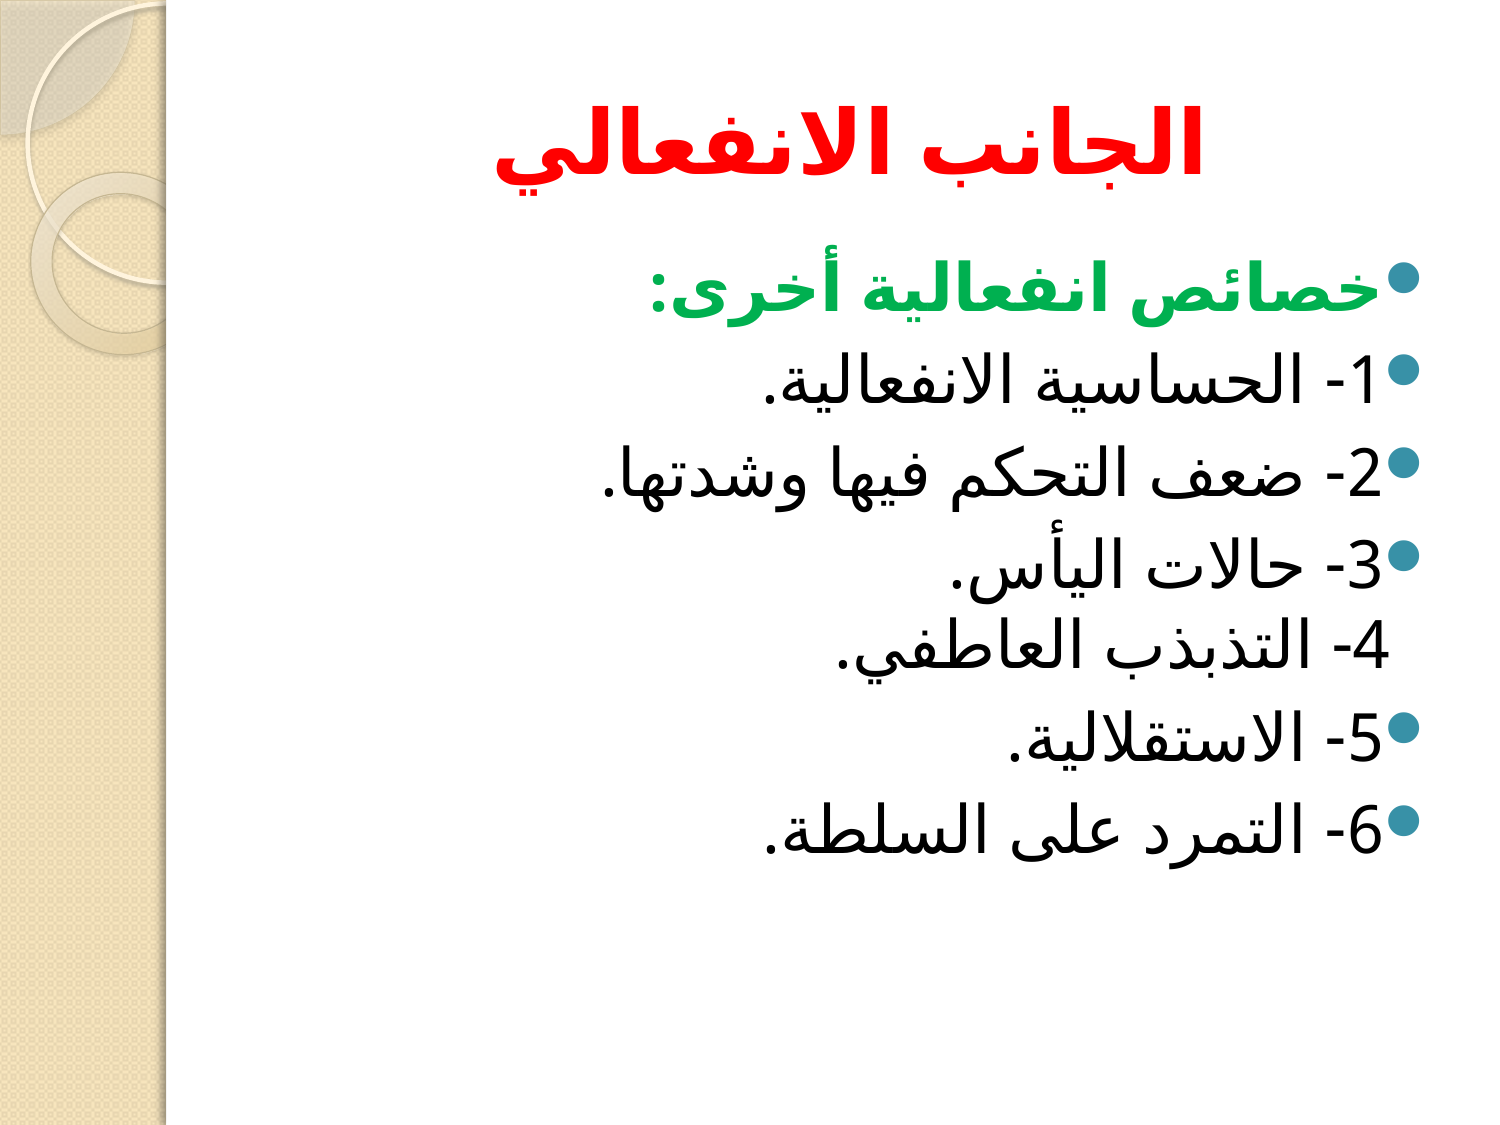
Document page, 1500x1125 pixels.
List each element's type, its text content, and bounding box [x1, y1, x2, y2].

list خصائص انفعالية أخرى: 1- الحساسية الانفعالية. 2- ضعف التحكم فيها وشدتها. 3- حالات اليأس. 4- التذبذب العاطفي. 5- الاستقلالية. 6- التمرد على السلطة. [235, 237, 1466, 1025]
title الجانب الانفعالي [235, 45, 1466, 233]
